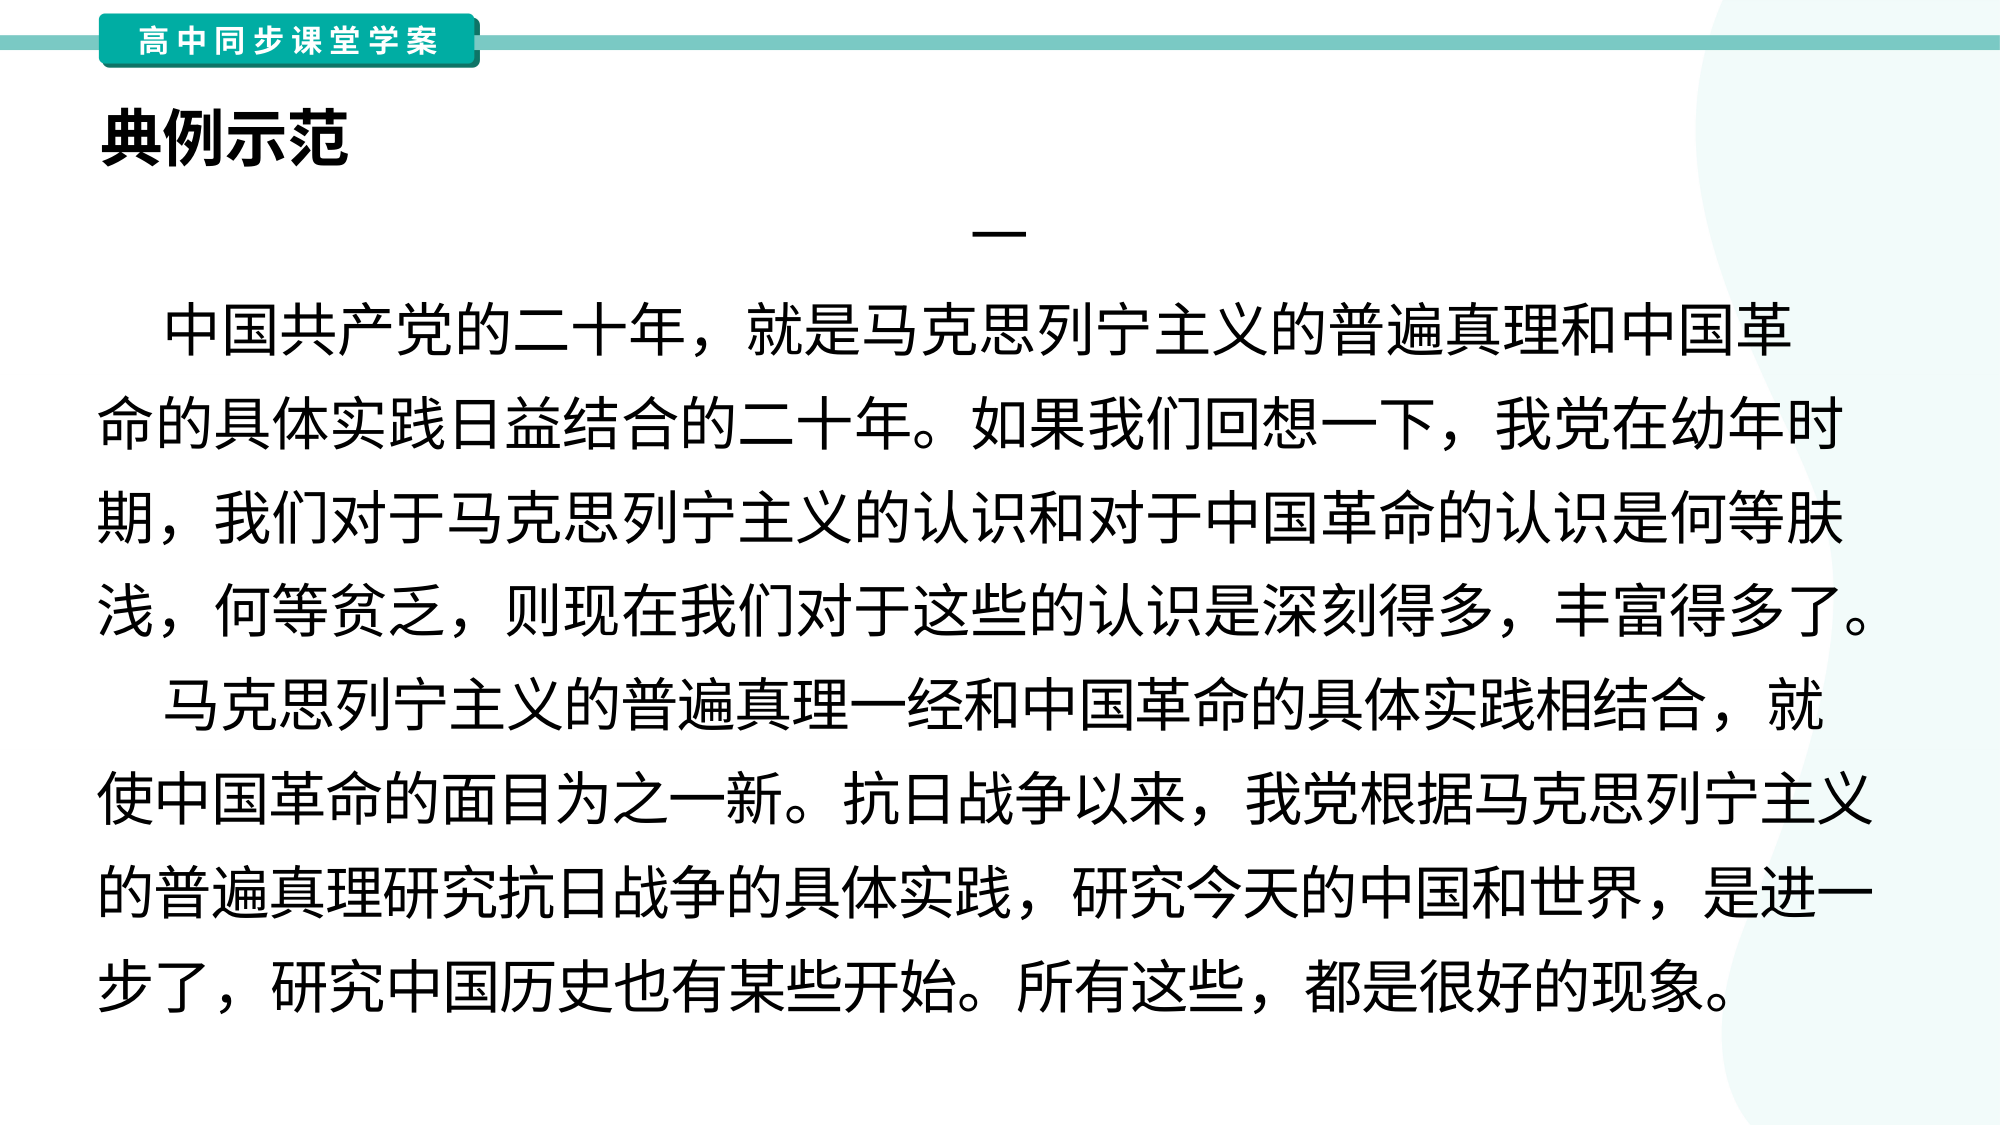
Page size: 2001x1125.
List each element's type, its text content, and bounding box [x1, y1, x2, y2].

text_box 典例示范 [100, 76, 1899, 175]
text_box 一 中国共产党的二十年，就是马克思列宁主义的普遍真理和中国革 命的具体实践日益结合的二十年。如果我们回想一下，我党在幼年时 期，我们对于马克思列宁主义的认识和对于中国革命的认识是何等肤 浅，何等贫乏，则现在我们对于这些的认识是深刻得多，丰富得多了。 马克思列宁主义的普遍真理一经和中国革命的具体实践相结合，就 使中国革命的面目为之一新。抗日战争以来，我党根据马克思列宁主义 的普遍真理研究抗日战争的具体实践，研究今天的中国和世界，是进一 步了，研究中国历史也有某些开始。所有这些，都是很好的现象。 [100, 175, 1899, 1020]
picture [0, 0, 2000, 1125]
